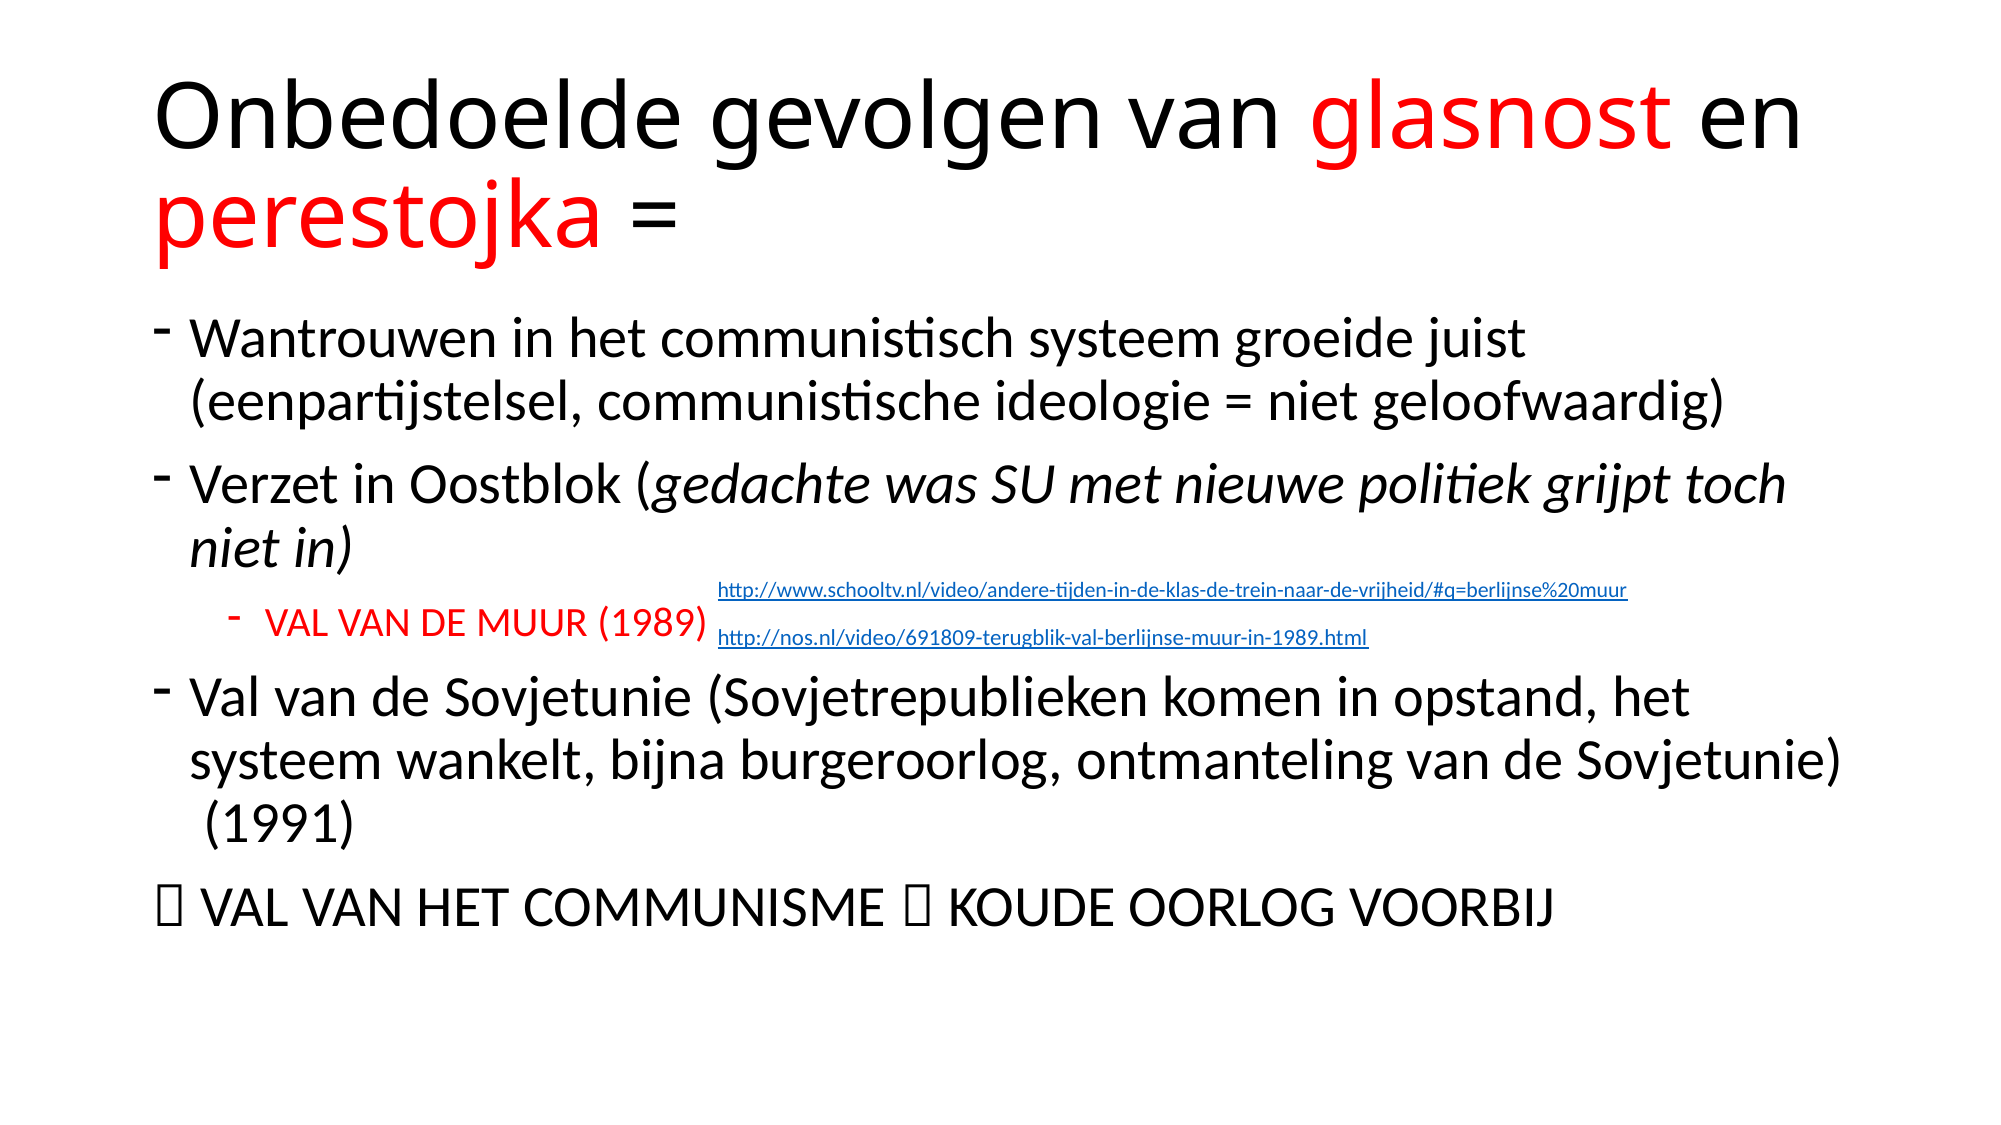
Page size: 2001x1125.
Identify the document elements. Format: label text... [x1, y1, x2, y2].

title Onbedoelde gevolgen van glasnost en perestojka = [137, 59, 1863, 278]
text_box http://nos.nl/video/691809-terugblik-val-berlijnse-muur-in-1989.html [702, 615, 1703, 658]
text_box http://www.schooltv.nl/video/andere-tijden-in-de-klas-de-trein-naar-de-vrijheid/#q=berlijnse%20muur [702, 568, 1703, 610]
list Wantrouwen in het communistisch systeem groeide juist (eenpartijstelsel, communistische ideologie = niet geloofwaardig) Verzet in Oostblok (gedachte was SU met nieuwe politiek grijpt toch niet in) VAL VAN DE MUUR (1989) Val van de Sovjetunie (Sovjetrepublieken komen in opstand, het systeem wankelt, bijna burgeroorlog, ontmanteling van de Sovjetunie) (1991)  VAL VAN HET COMMUNISME  KOUDE OORLOG VOORBIJ [137, 299, 1863, 1014]
